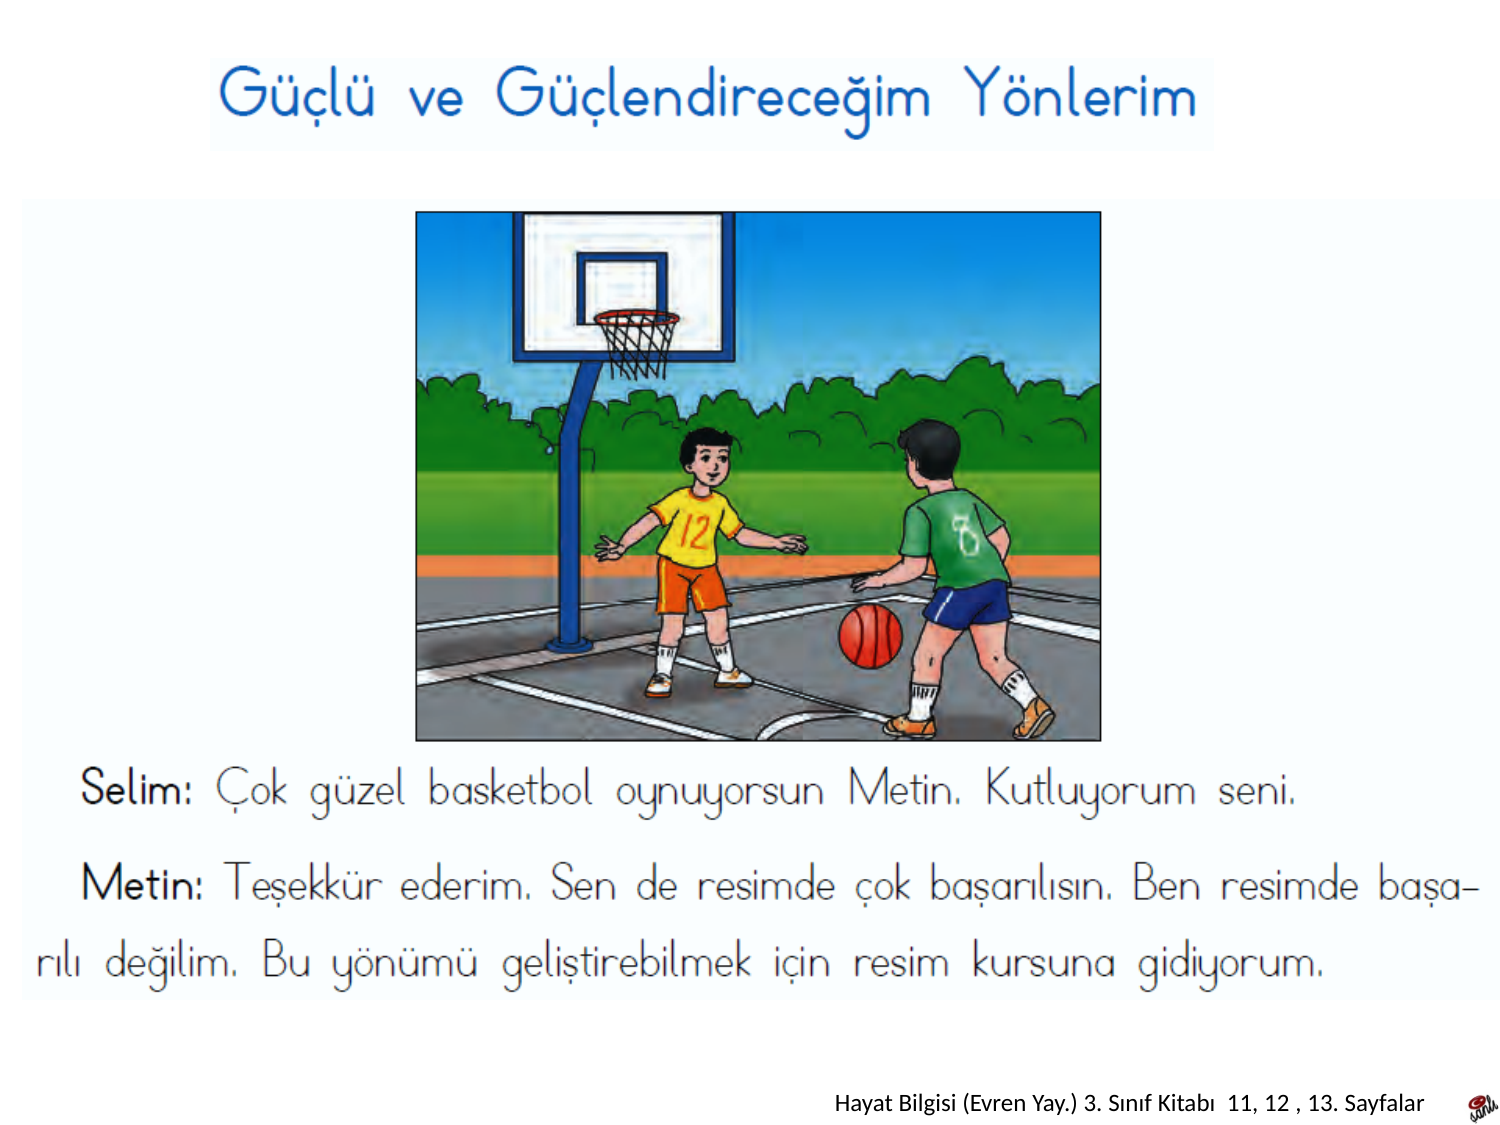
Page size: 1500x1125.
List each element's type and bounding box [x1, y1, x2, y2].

picture [1462, 1090, 1499, 1124]
picture [21, 198, 1500, 1000]
picture [210, 58, 1214, 151]
